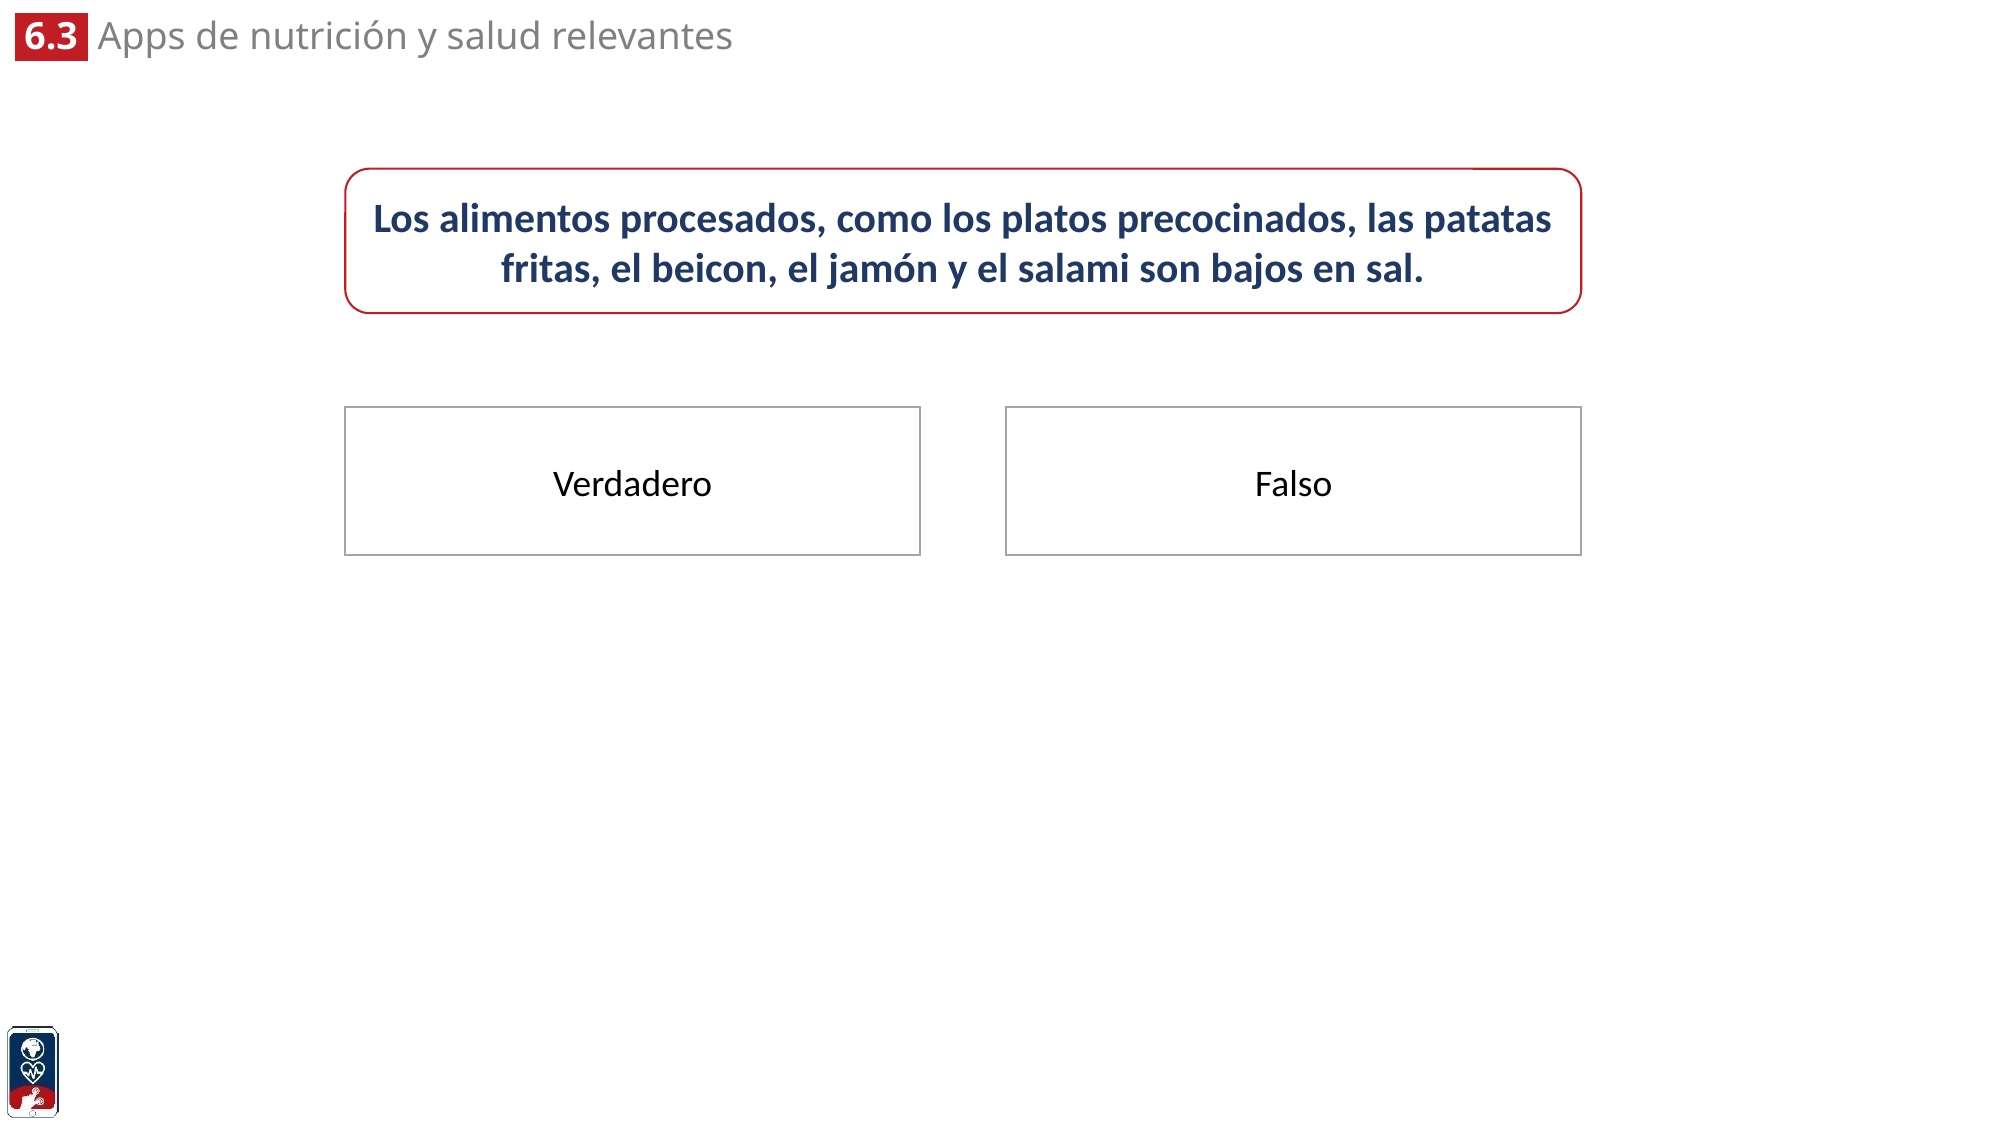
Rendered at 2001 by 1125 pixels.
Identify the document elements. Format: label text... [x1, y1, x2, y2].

text_box Verdadero [344, 406, 921, 556]
text_box Los alimentos procesados, como los platos precocinados, las patatas fritas, el beicon, el jamón y el salami son bajos en sal. [344, 167, 1583, 315]
picture [7, 1026, 59, 1118]
text_box Falso [1005, 406, 1582, 556]
